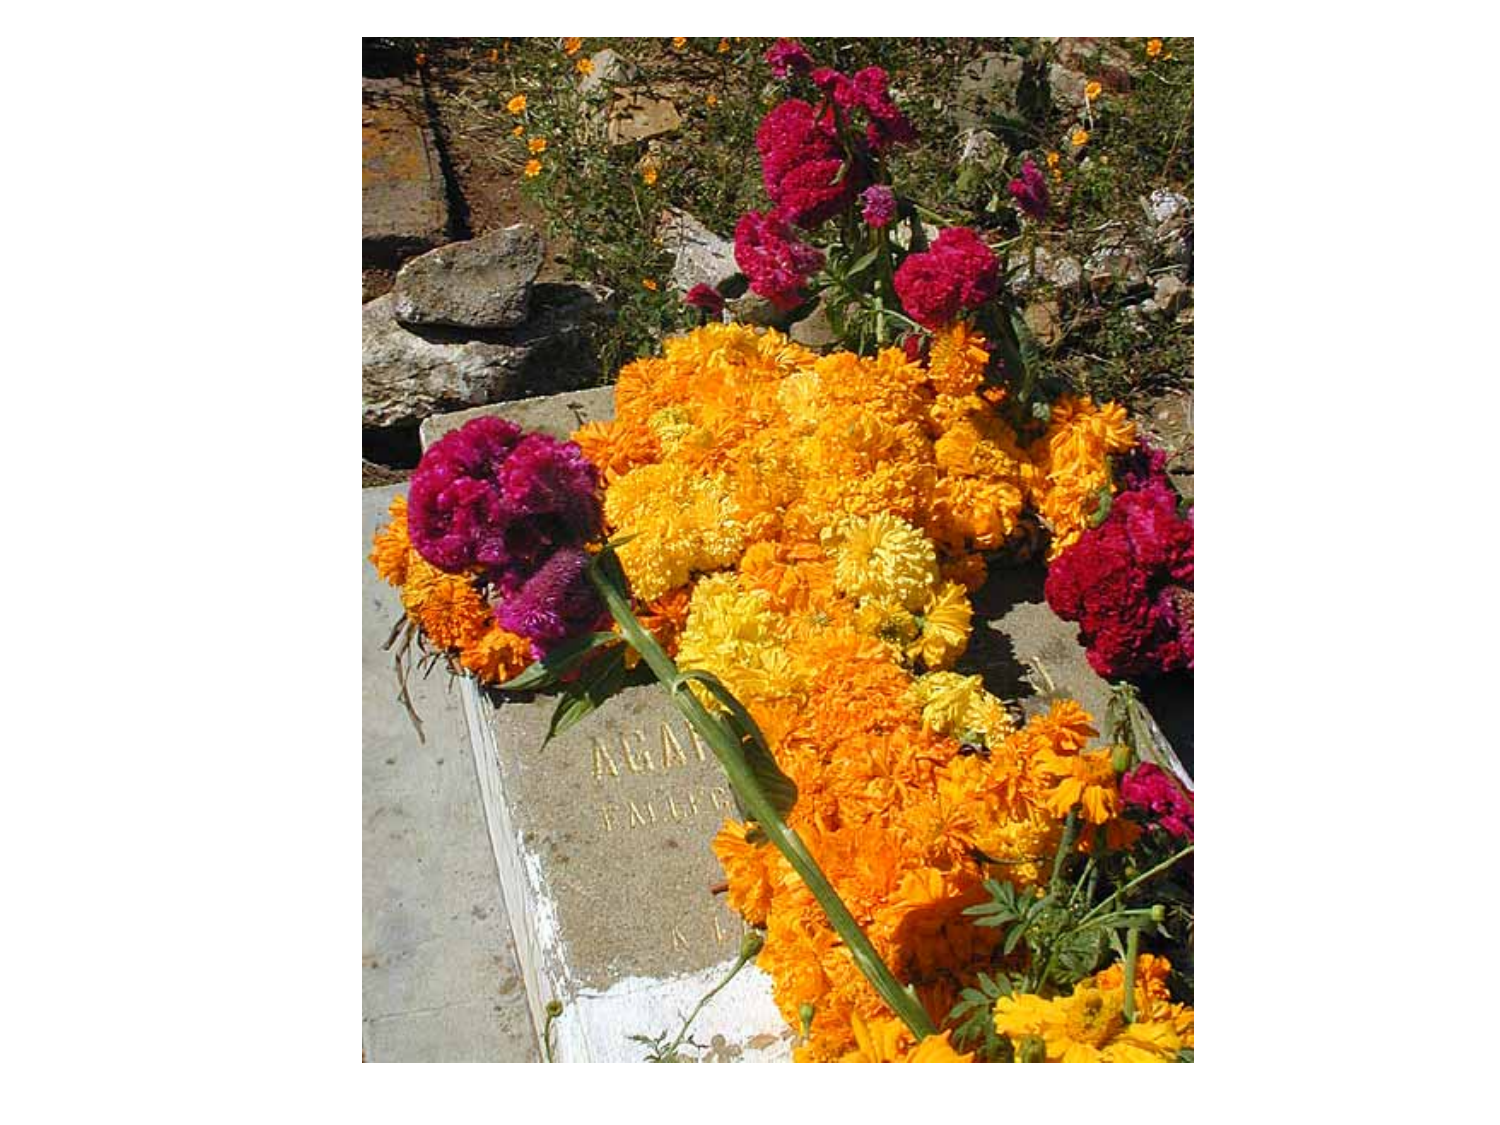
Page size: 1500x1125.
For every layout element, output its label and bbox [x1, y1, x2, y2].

list [362, 37, 1195, 1063]
